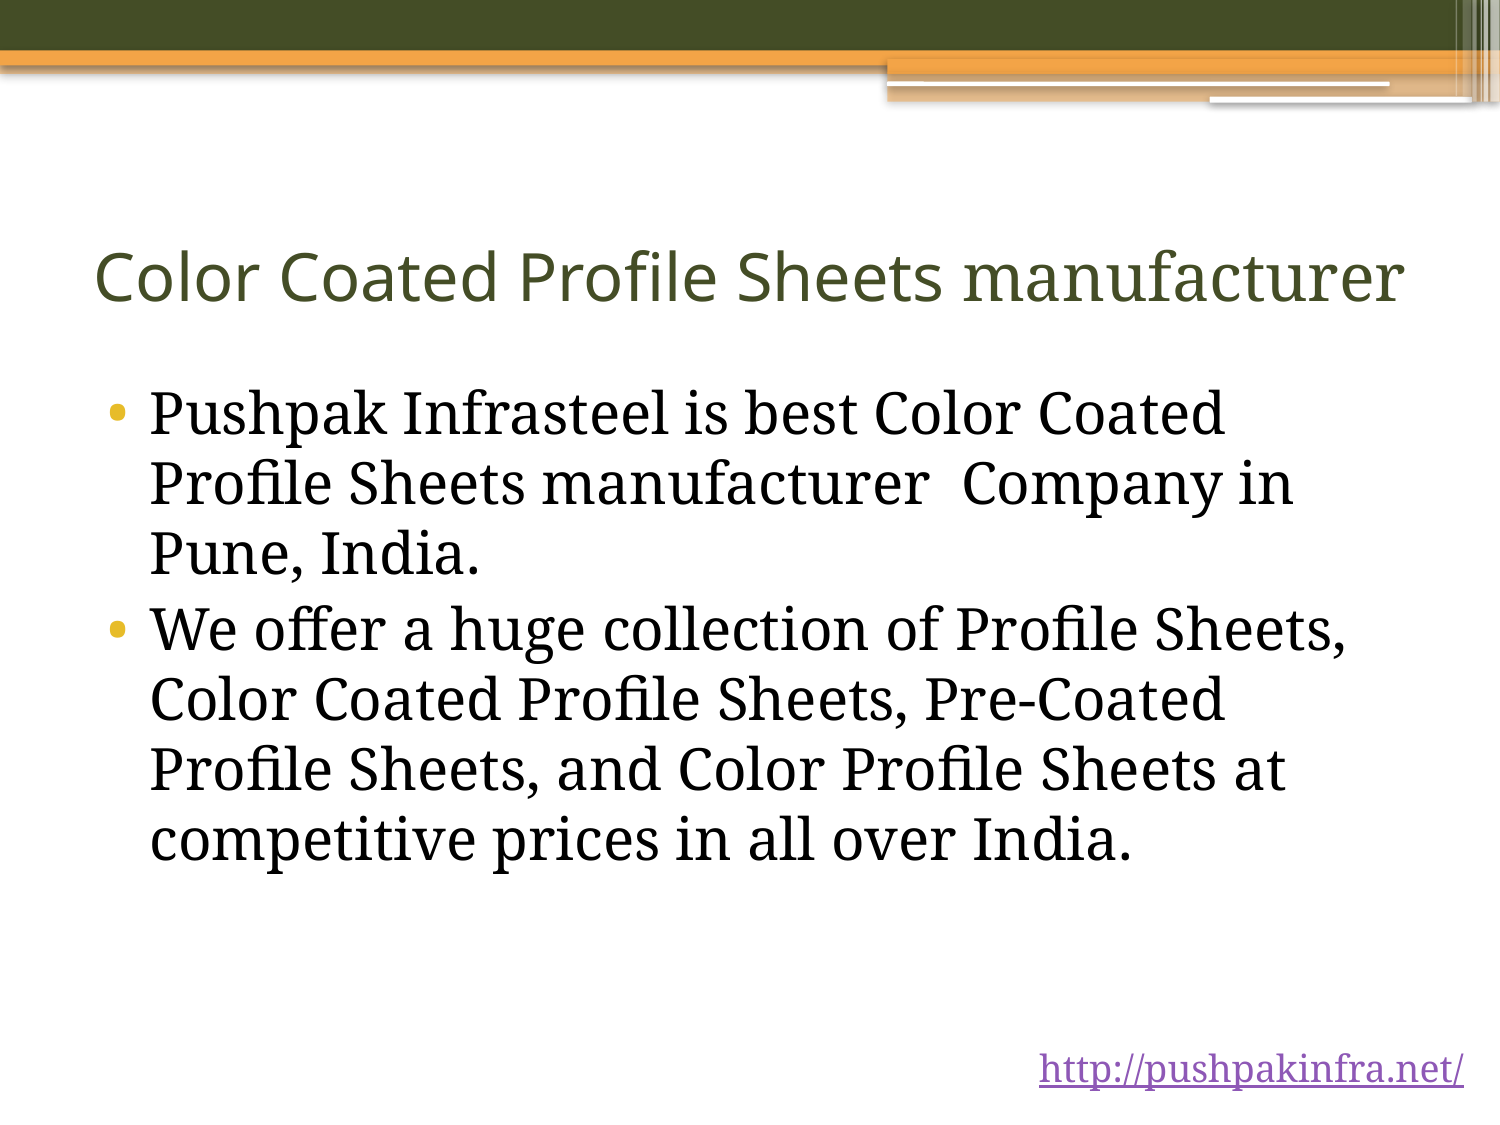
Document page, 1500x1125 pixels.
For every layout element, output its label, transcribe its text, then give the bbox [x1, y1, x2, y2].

list Pushpak Infrasteel is best Color Coated Profile Sheets manufacturer Company in Pune, India. We offer a huge collection of Profile Sheets, Color Coated Profile Sheets, Pre-Coated Profile Sheets, and Color Profile Sheets at competitive prices in all over India. [75, 368, 1425, 1079]
title Color Coated Profile Sheets manufacturer [75, 187, 1425, 363]
text_box http://pushpakinfra.net/ [1024, 1037, 1479, 1104]
